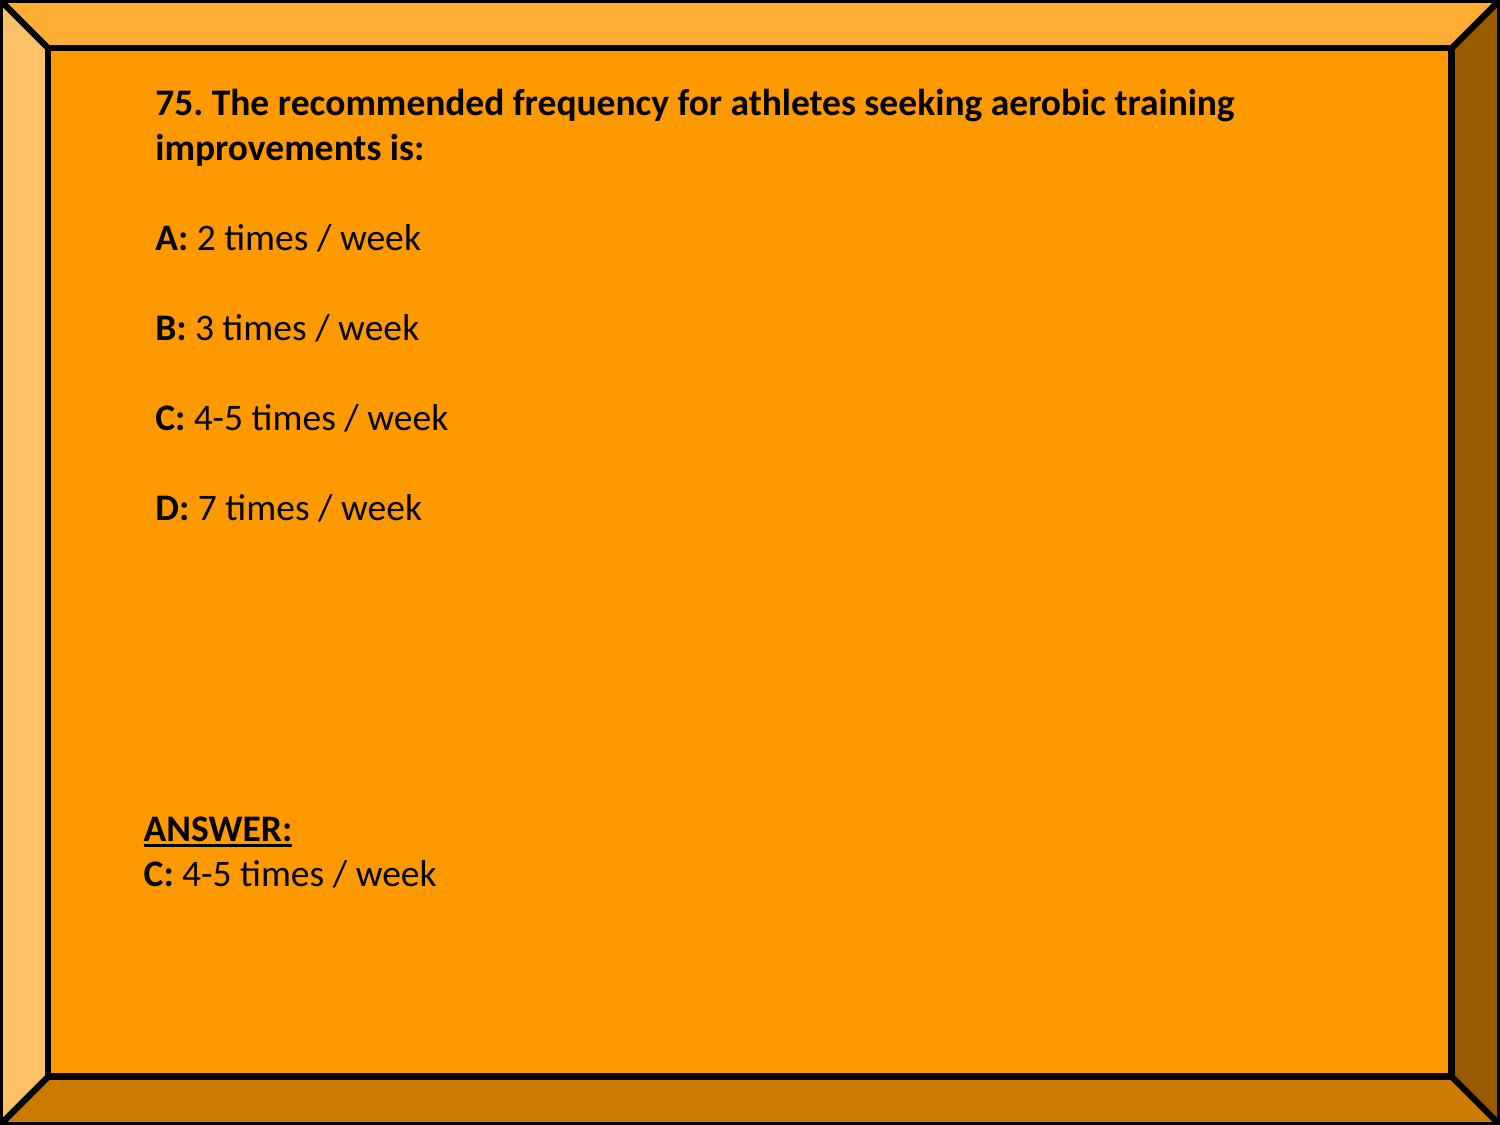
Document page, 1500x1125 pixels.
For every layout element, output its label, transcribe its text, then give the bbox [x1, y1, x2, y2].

text_box 75. The recommended frequency for athletes seeking aerobic training improvements is: A: 2 times / week B: 3 times / week C: 4-5 times / week D: 7 times / week [140, 70, 1371, 580]
text_box ANSWER: C: 4-5 times / week [128, 796, 1383, 947]
